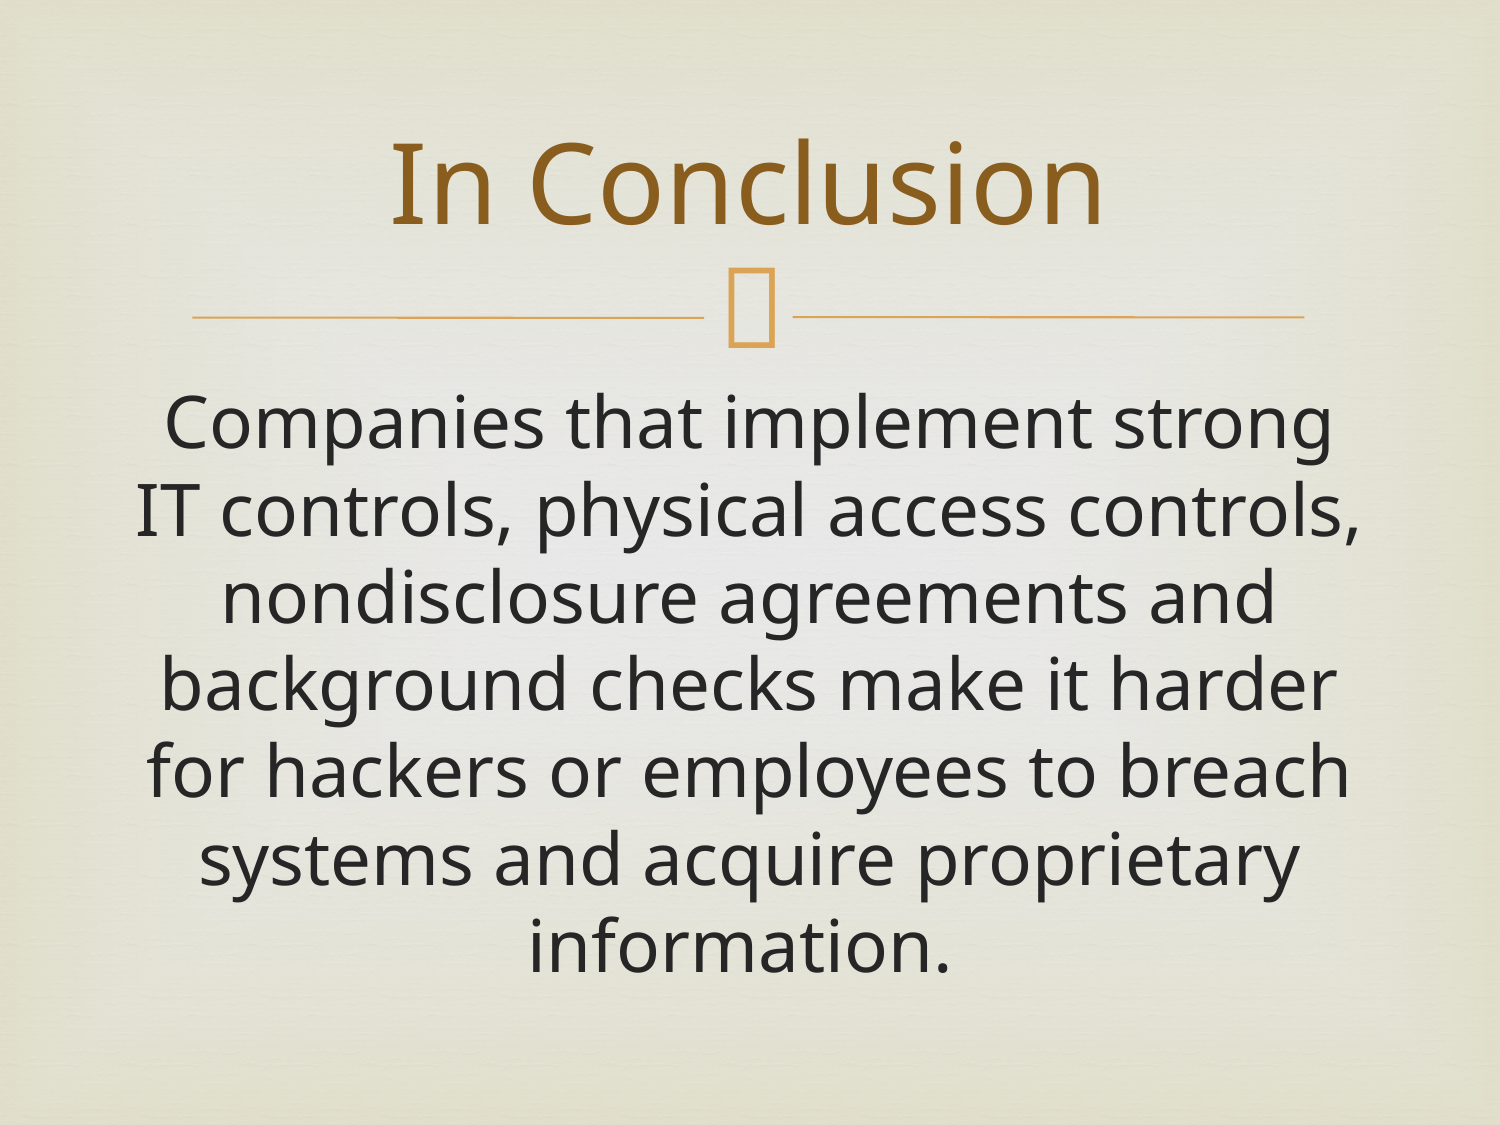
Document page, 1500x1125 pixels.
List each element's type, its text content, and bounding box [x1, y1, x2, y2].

title In Conclusion [112, 93, 1386, 267]
list Companies that implement strong IT controls, physical access controls, nondisclosure agreements and background checks make it harder for hackers or employees to breach systems and acquire proprietary information. [114, 368, 1386, 1005]
